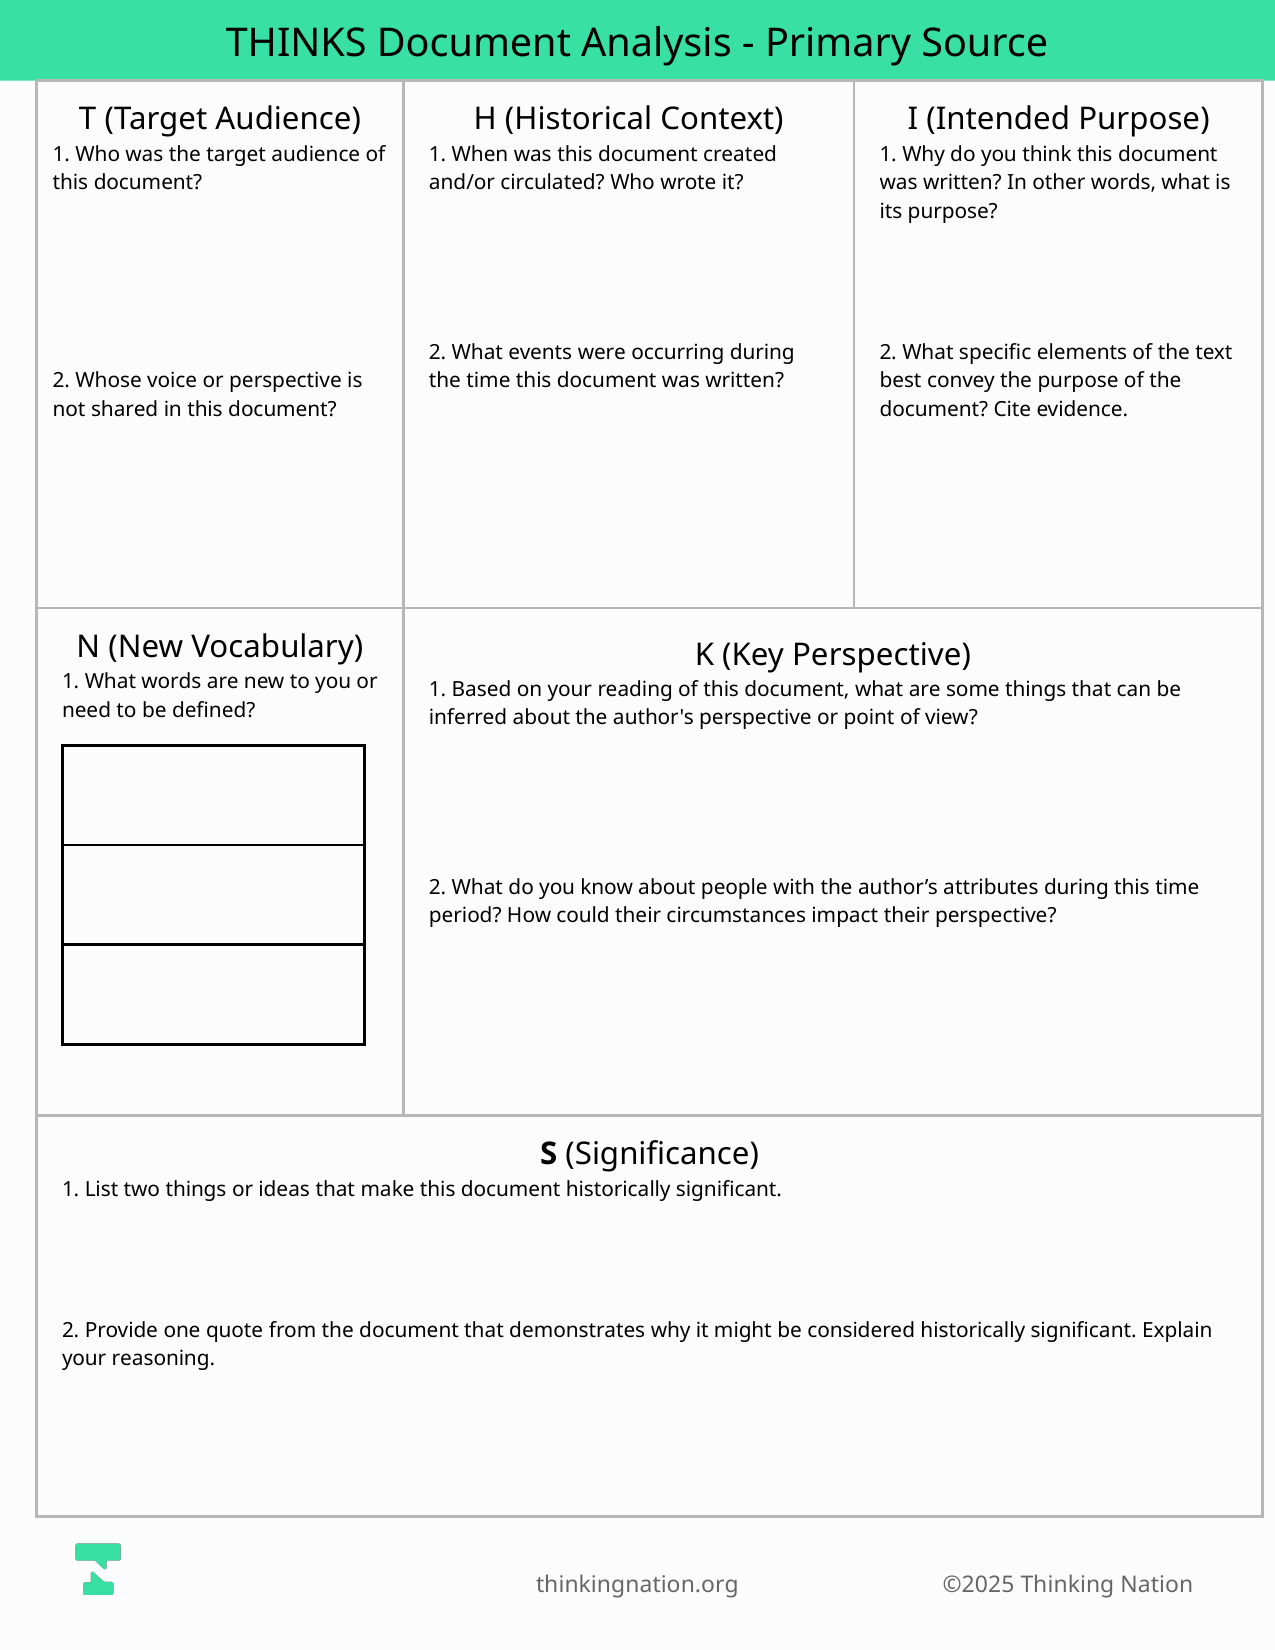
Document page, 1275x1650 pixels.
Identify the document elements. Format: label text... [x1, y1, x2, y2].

table_header [64, 747, 363, 844]
table_cell [64, 946, 363, 1043]
table_header T (Target Audience) 1. Who was the target audience of this document? 2. Whose voice or perspective is not shared in this document? [38, 82, 402, 607]
table_cell S (Significance) 1. List two things or ideas that make this document historically significant. 2. Provide one quote from the document that demonstrates why it might be considered historically significant. Explain your reasoning. [38, 1117, 1261, 1515]
table_cell [64, 846, 363, 943]
table_header H (Historical Context) 1. When was this document created and/or circulated? Who wrote it? 2. What events were occurring during the time this document was written? [405, 82, 853, 607]
table_header I (Intended Purpose) 1. Why do you think this document was written? In other words, what is its purpose? 2. What specific elements of the text best convey the purpose of the document? Cite evidence. [855, 82, 1261, 607]
text_box thinkingnation.org [486, 1553, 789, 1605]
table_cell K (Key Perspective) 1. Based on your reading of this document, what are some things that can be inferred about the author's perspective or point of view? 2. What do you know about people with the author’s attributes during this time period? How could their circumstances impact their perspective? [405, 609, 1261, 1114]
picture [62, 1533, 134, 1605]
text_box THINKS Document Analysis - Primary Source [0, 0, 1275, 81]
table_cell N (New Vocabulary) 1. What words are new to you or need to be defined? [38, 609, 402, 1114]
text_box ©2025 Thinking Nation [907, 1553, 1210, 1605]
